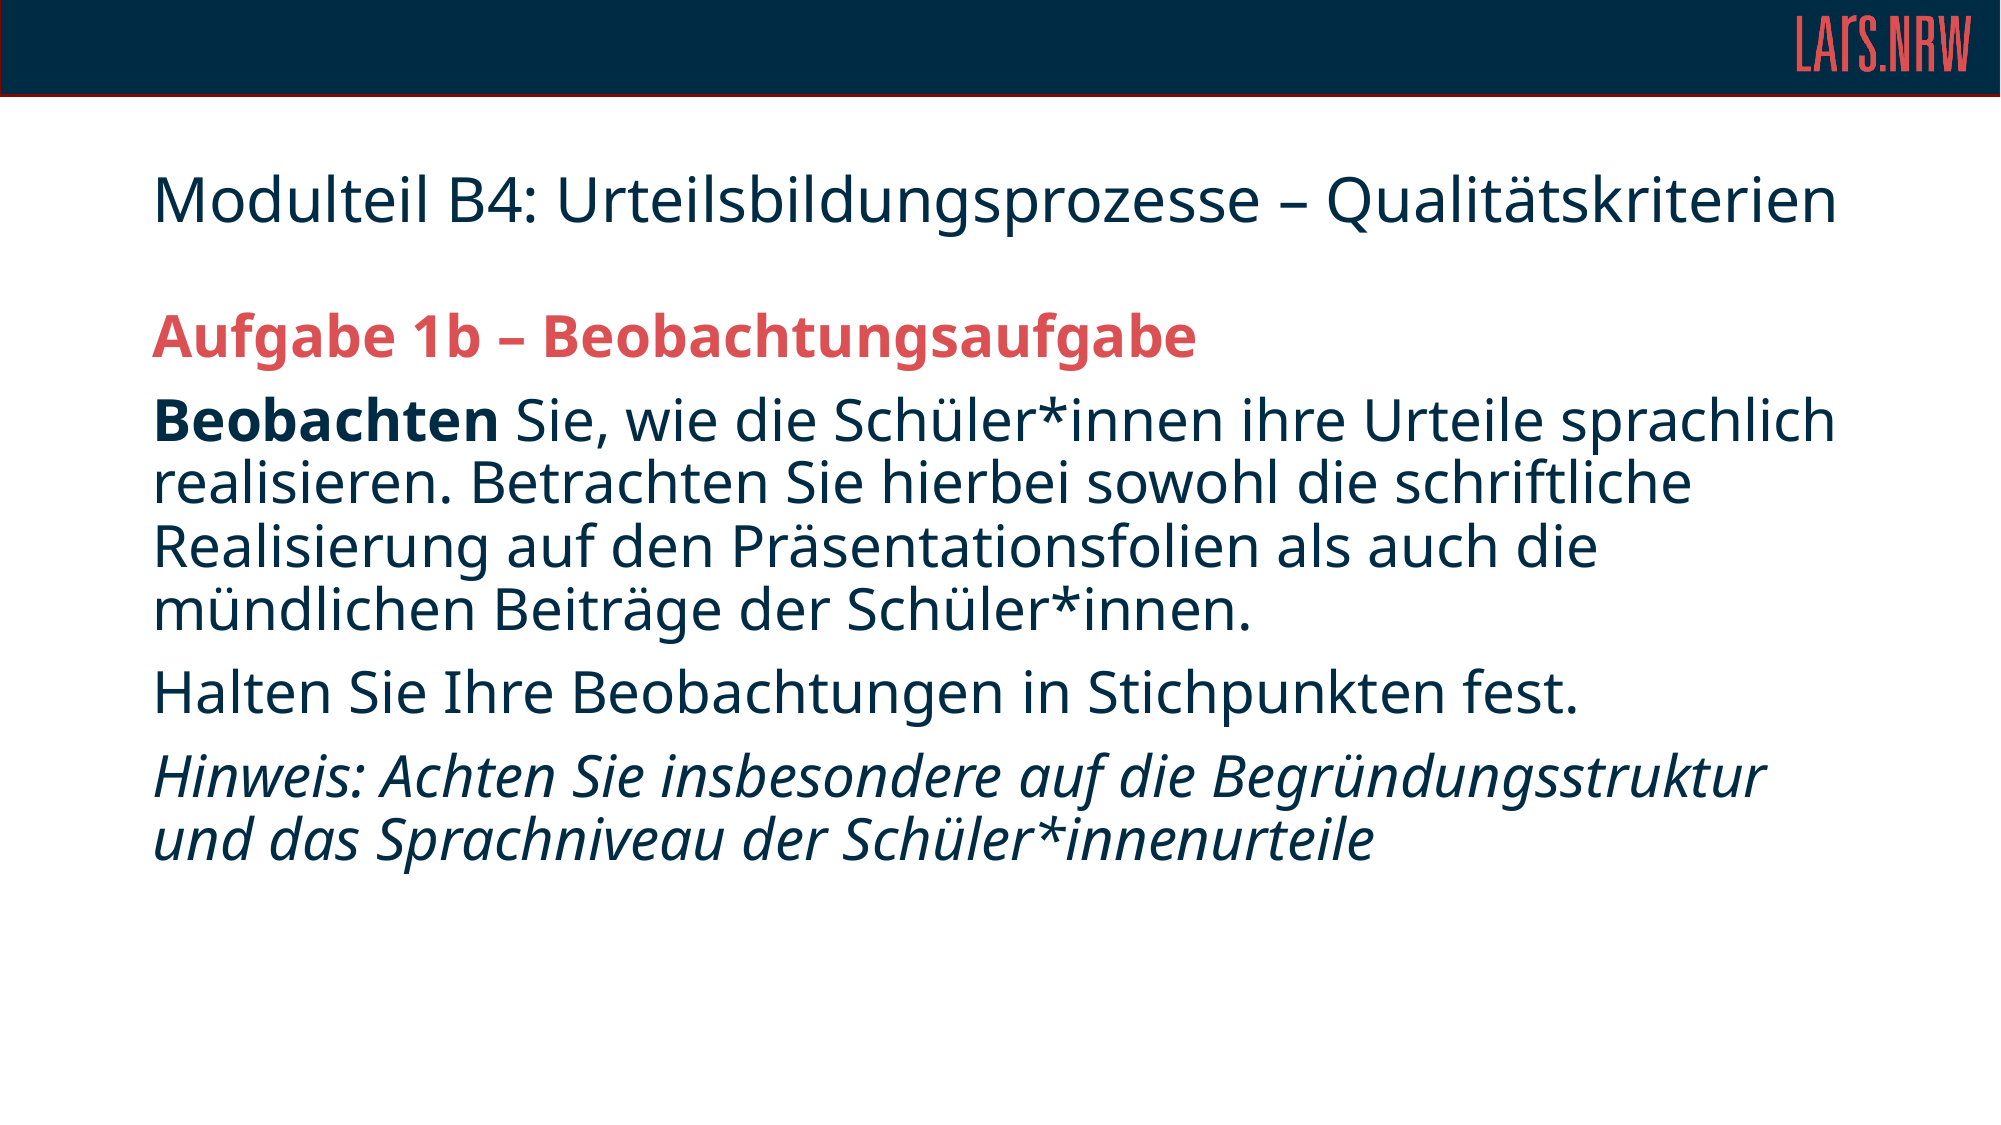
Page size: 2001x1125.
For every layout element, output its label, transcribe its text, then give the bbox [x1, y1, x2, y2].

list Aufgabe 1b – Beobachtungsaufgabe Beobachten Sie, wie die Schüler*innen ihre Urteile sprachlich realisieren. Betrachten Sie hierbei sowohl die schriftliche Realisierung auf den Präsentationsfolien als auch die mündlichen Beiträge der Schüler*innen. Halten Sie Ihre Beobachtungen in Stichpunkten fest. Hinweis: Achten Sie insbesondere auf die Begründungsstruktur und das Sprachniveau der Schüler*innenurteile [137, 299, 1863, 1055]
picture [1779, 3, 1977, 86]
title Modulteil B4: Urteilsbildungsprozesse – Qualitätskriterien [137, 128, 1863, 278]
